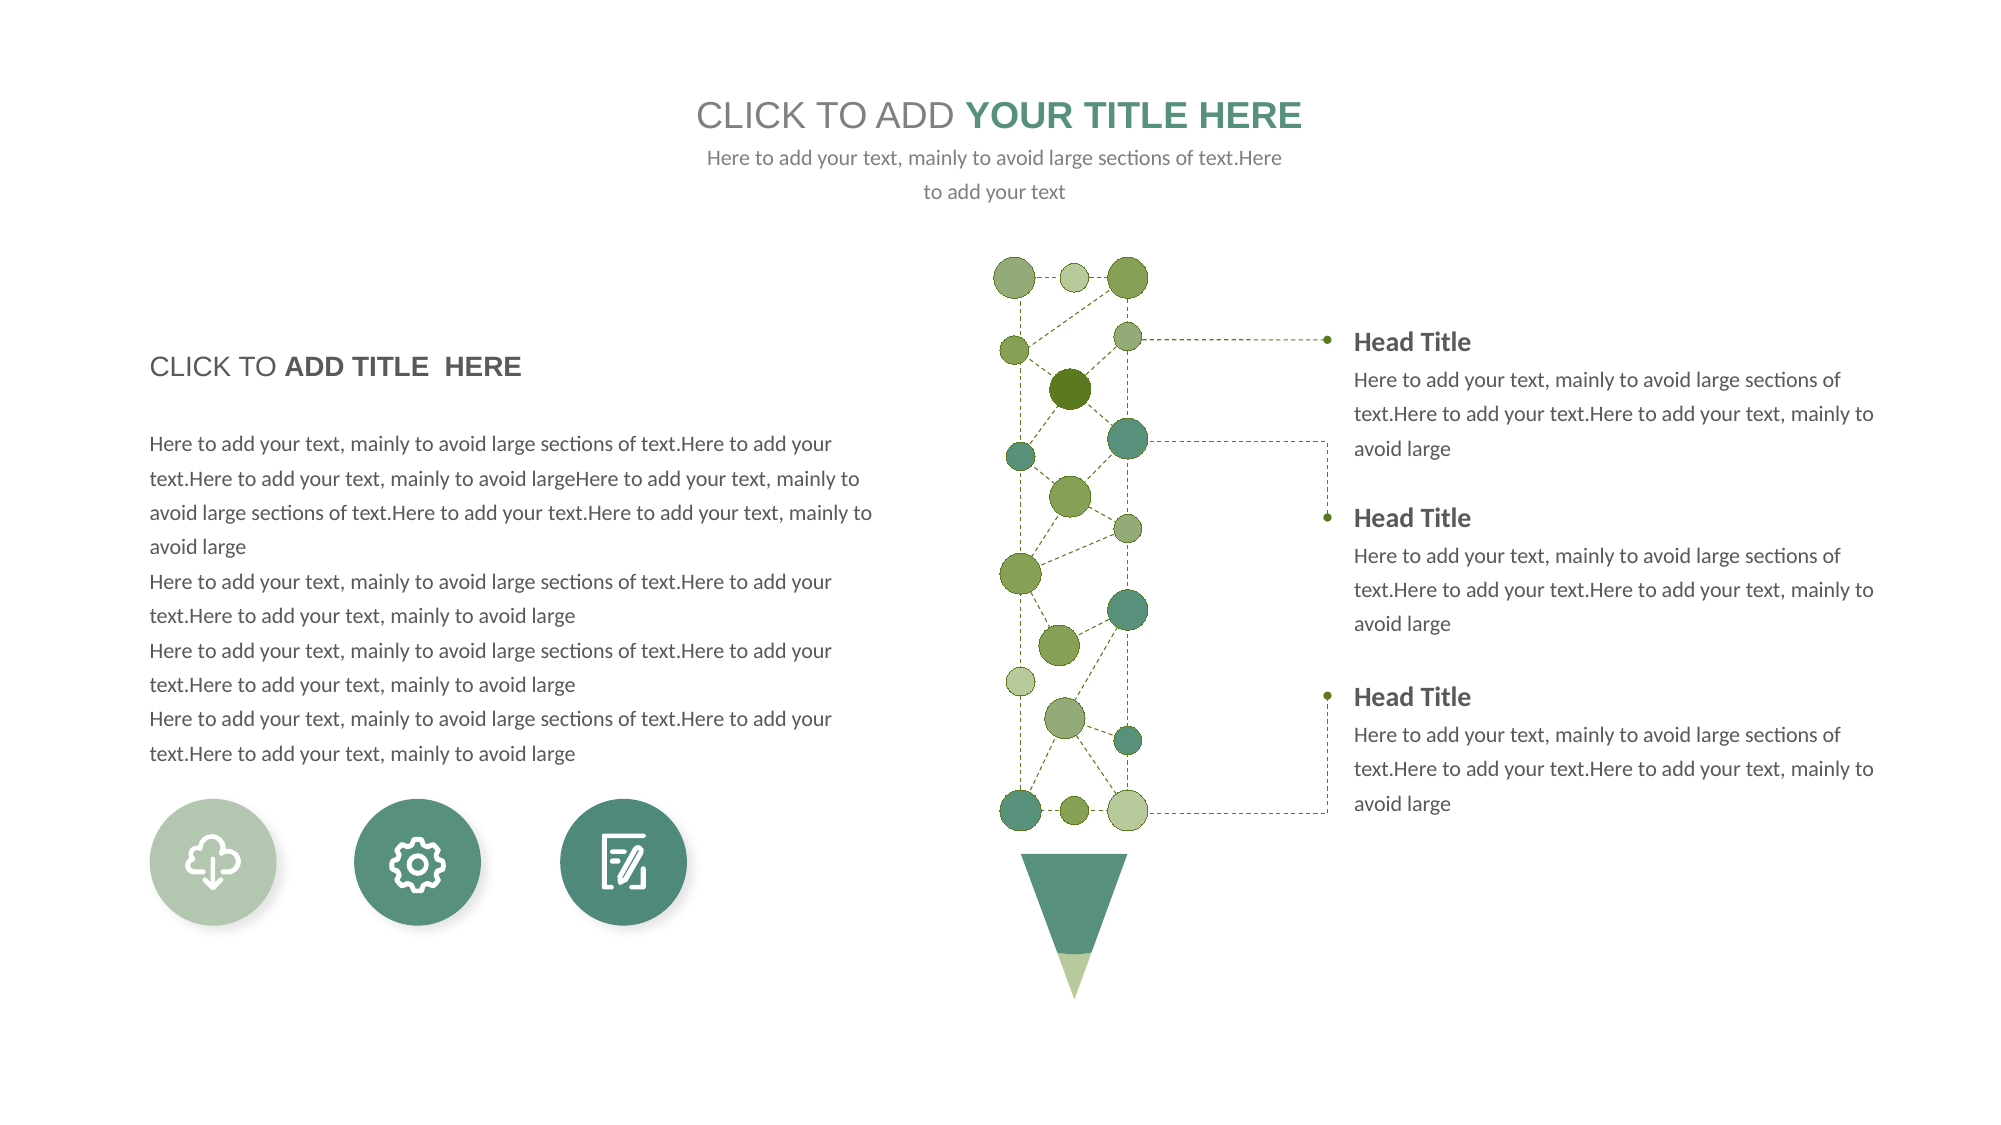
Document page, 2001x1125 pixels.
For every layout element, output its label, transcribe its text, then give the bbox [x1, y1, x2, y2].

text_box [1148, 691, 1332, 815]
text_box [149, 798, 277, 926]
text_box Head Title Here to add your text, mainly to avoid large sections of text.Here to add your text.Here to add your text, mainly to avoid large [1354, 499, 1890, 637]
text_box CLICK TO ADD YOUR TITLE HERE [681, 83, 1318, 143]
text_box [1148, 441, 1332, 522]
text_box Head Title Here to add your text, mainly to avoid large sections of text.Here to add your text.Here to add your text, mainly to avoid large [1354, 679, 1890, 816]
text_box Head Title Here to add your text, mainly to avoid large sections of text.Here to add your text.Here to add your text, mainly to avoid large [1354, 324, 1890, 461]
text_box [993, 257, 1148, 1000]
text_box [560, 798, 687, 926]
text_box CLICK TO ADD TITLE HERE Here to add your text, mainly to avoid large sections of text.Here to add your text.Here to add your text, mainly to avoid largeHere to add your text, mainly to avoid large sections of text.Here to add your text.Here to add your text, mainly to avoid large Here to add your text, mainly to avoid large sections of text.Here to add your text.Here to add your text, mainly to avoid large Here to add your text, mainly to avoid large sections of text.Here to add your text.Here to add your text, mainly to avoid large Here to add your text, mainly to avoid large sections of text.Here to add your text.Here to add your text, mainly to avoid large [149, 341, 890, 801]
text_box [1316, 335, 1332, 344]
text_box Here to add your text, mainly to avoid large sections of text.Here to add your text [686, 128, 1303, 212]
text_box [354, 798, 481, 926]
